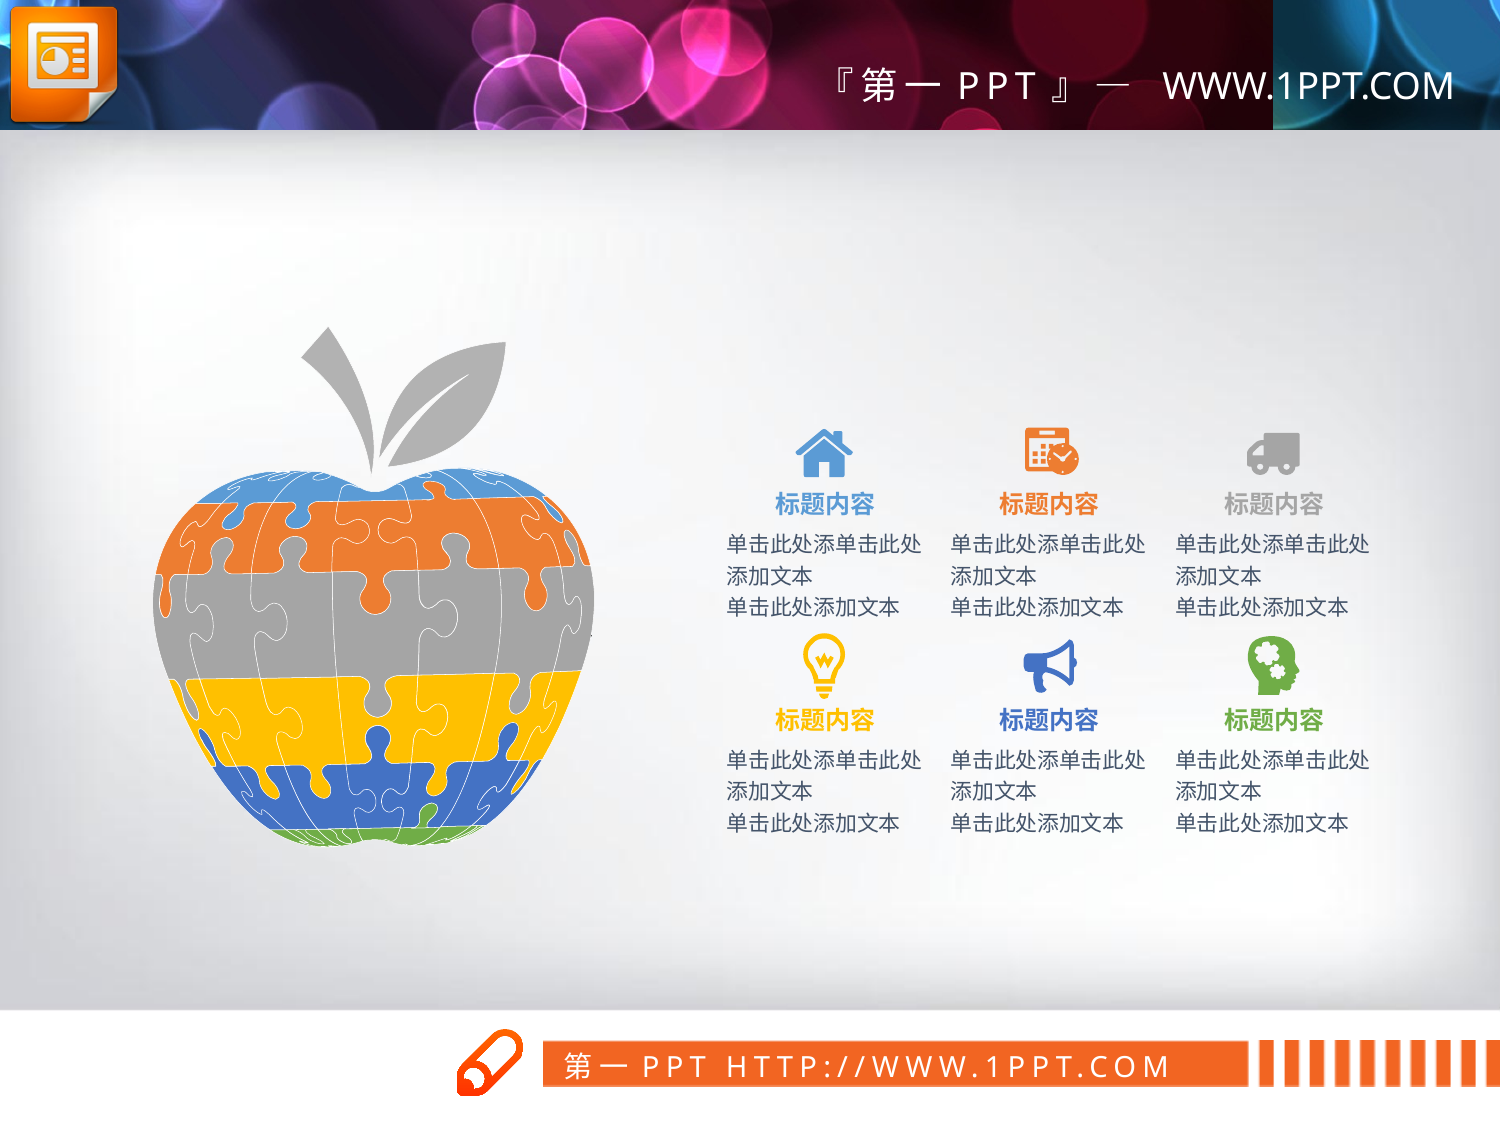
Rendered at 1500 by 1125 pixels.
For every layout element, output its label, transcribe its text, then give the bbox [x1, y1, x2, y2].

picture [0, 0, 1500, 1012]
text_box [815, 686, 833, 692]
text_box 标题内容 [984, 696, 1115, 742]
text_box [819, 693, 830, 699]
text_box [1247, 636, 1300, 695]
text_box [1247, 432, 1300, 475]
text_box 单击此处添单击此处添加文本 单击此处添加文本 [711, 733, 935, 844]
text_box [1023, 639, 1078, 693]
text_box [795, 428, 853, 478]
text_box 单击此处添单击此处添加文本 单击此处添加文本 [1160, 518, 1388, 628]
text_box 单击此处添单击此处添加文本 单击此处添加文本 [935, 733, 1160, 844]
text_box 标题内容 [760, 696, 891, 742]
text_box 标题内容 [1208, 481, 1340, 527]
text_box [1025, 427, 1079, 475]
text_box 单击此处添单击此处添加文本 单击此处添加文本 [711, 518, 940, 628]
text_box 标题内容 [1208, 696, 1340, 742]
text_box 单击此处添单击此处添加文本 单击此处添加文本 [940, 518, 1160, 628]
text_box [149, 326, 596, 850]
picture [543, 1040, 1500, 1087]
text_box 标题内容 [760, 481, 891, 527]
text_box 标题内容 [984, 481, 1115, 527]
text_box [803, 633, 846, 684]
text_box 单击此处添单击此处添加文本 单击此处添加文本 [1160, 733, 1388, 844]
